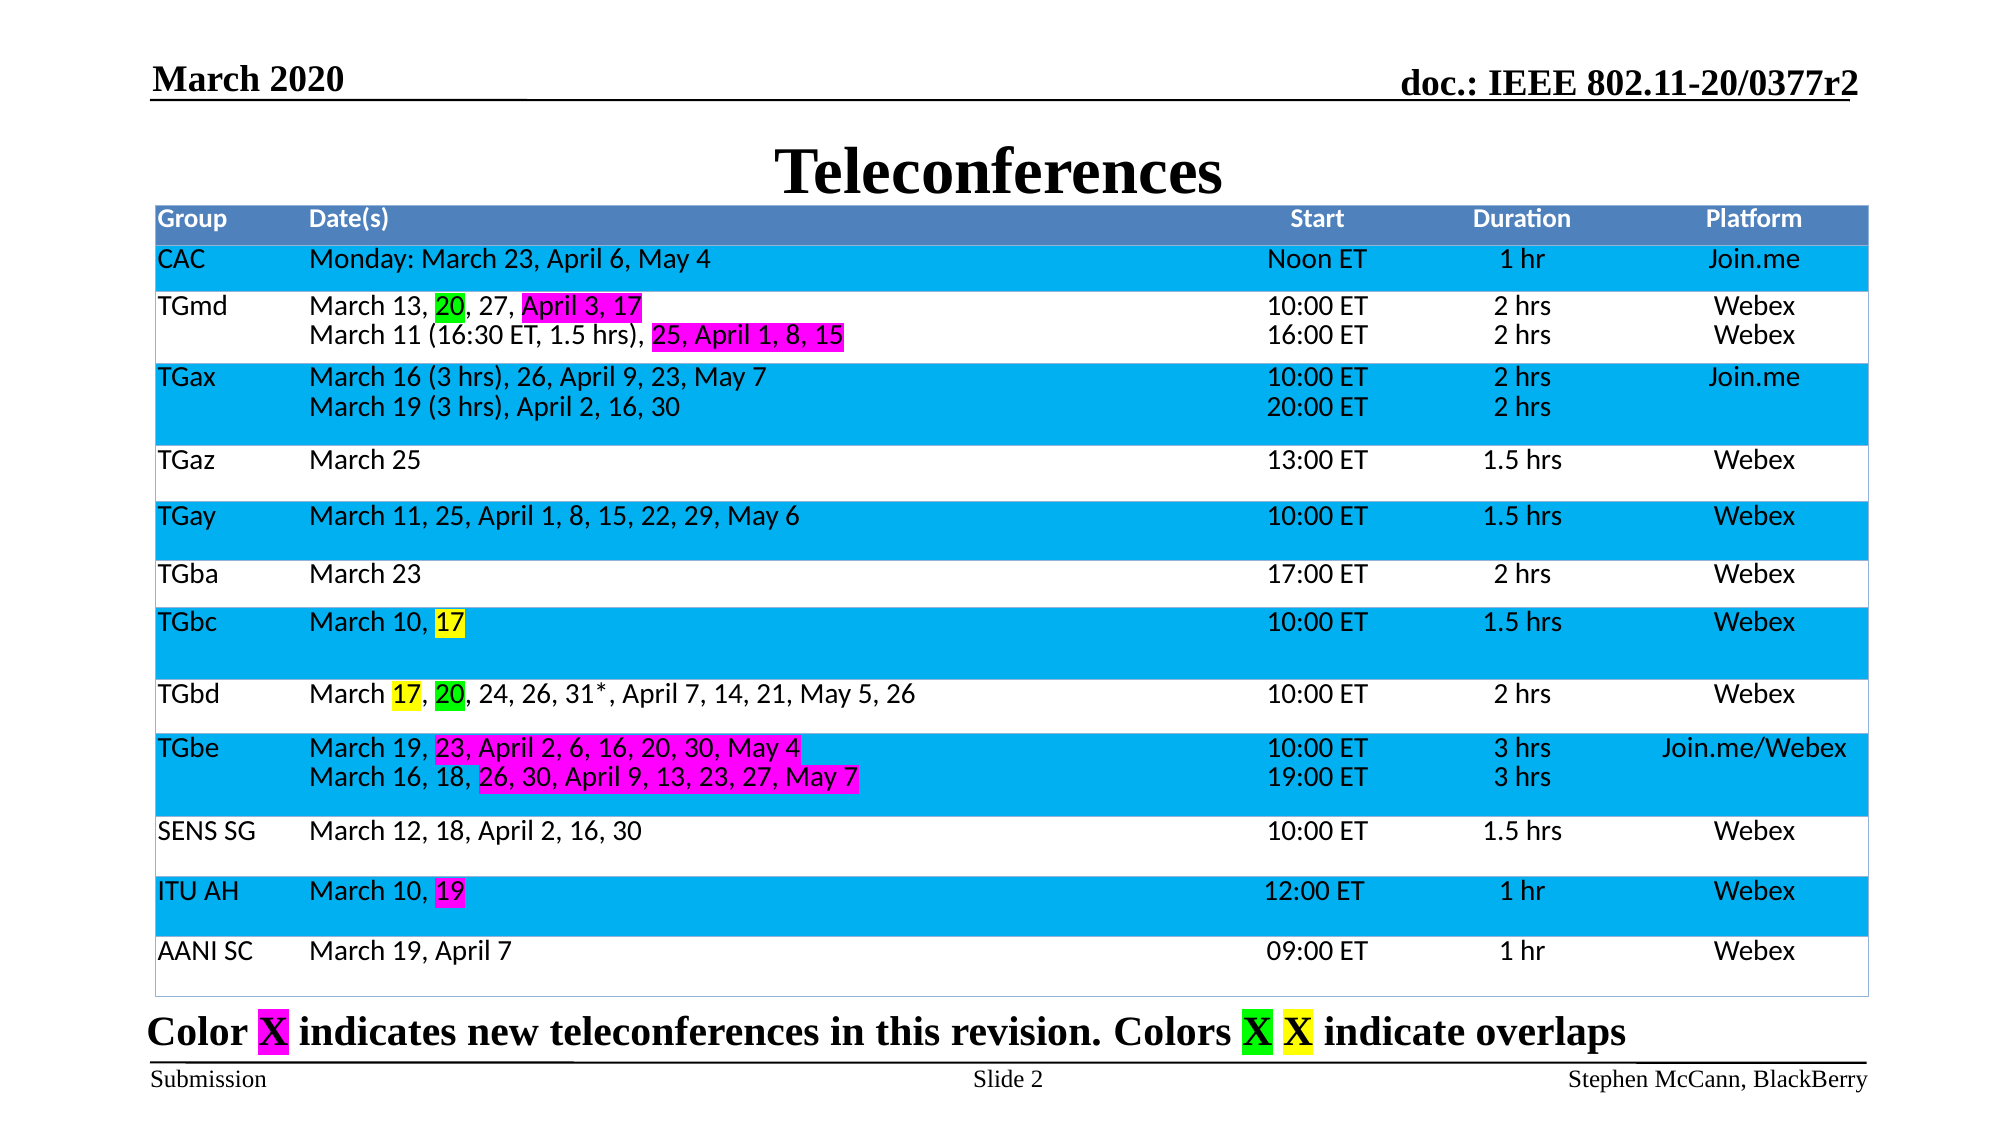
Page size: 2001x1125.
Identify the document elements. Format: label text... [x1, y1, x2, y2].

table_header Start [1231, 206, 1404, 245]
table_cell 10:00 ET 20:00 ET [1231, 364, 1404, 445]
table_header Group [156, 206, 308, 245]
table_cell Webex [1641, 877, 1868, 936]
table_header Duration [1404, 206, 1641, 245]
table_cell March 13, 20, 27, April 3, 17 March 11 (16:30 ET, 1.5 hrs), 25, April 1, 8, 15 [308, 292, 1231, 363]
table_cell 2 hrs [1404, 680, 1641, 733]
table_header Platform [1641, 206, 1868, 245]
table_cell March 23 [308, 561, 1231, 607]
table_cell 10:00 ET 19:00 ET [1231, 734, 1404, 816]
table_cell 1.5 hrs [1404, 446, 1641, 501]
table_cell March 10, 19 [308, 877, 1231, 936]
table_cell Webex [1641, 608, 1868, 679]
slide_number Slide 2 [950, 1062, 1067, 1123]
table_cell 1 hr [1404, 246, 1641, 291]
table_cell 2 hrs [1404, 561, 1641, 607]
table_cell Webex Webex [1641, 292, 1868, 363]
table_cell 3 hrs 3 hrs [1404, 734, 1641, 816]
table_header Date(s) [308, 206, 1231, 245]
table_cell 10:00 ET [1231, 817, 1404, 876]
table_cell Webex [1641, 561, 1868, 607]
footer Stephen McCann, BlackBerry [1171, 1062, 1869, 1093]
table_cell Join.me [1641, 246, 1868, 291]
table_cell Join.me [1641, 364, 1868, 445]
table_cell Noon ET [1231, 246, 1404, 291]
table_cell TGbe [156, 734, 308, 816]
table_cell TGba [156, 561, 308, 607]
table_cell TGbc [156, 608, 308, 679]
table_cell ITU AH [156, 877, 308, 936]
table_cell March 11, 25, April 1, 8, 15, 22, 29, May 6 [308, 502, 1231, 560]
table_cell TGmd [156, 292, 308, 363]
table_cell 13:00 ET [1231, 446, 1404, 501]
text_box Color X indicates new teleconferences in this revision. Colors X X indicate overlaps [131, 996, 1900, 1062]
table_cell Webex [1641, 937, 1868, 996]
table_cell March 17, 20, 24, 26, 31*, April 7, 14, 21, May 5, 26 [308, 680, 1231, 733]
table_cell Monday: March 23, April 6, May 4 [308, 246, 1231, 291]
table_cell Webex [1641, 446, 1868, 501]
table_cell 12:00 ET [1231, 877, 1404, 936]
table_cell TGax [156, 364, 308, 445]
table_cell Webex [1641, 817, 1868, 876]
table_cell 2 hrs 2 hrs [1404, 292, 1641, 363]
table_cell 10:00 ET [1231, 608, 1404, 679]
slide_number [152, 54, 563, 100]
table_cell March 19, 23, April 2, 6, 16, 20, 30, May 4 March 16, 18, 26, 30, April 9, 13, 23, 27, May 7 [308, 734, 1231, 816]
table_cell Webex [1641, 502, 1868, 560]
table_cell TGbd [156, 680, 308, 733]
table_cell AANI SC [156, 937, 308, 996]
table_cell TGaz [156, 446, 308, 501]
table_cell Webex [1641, 680, 1868, 733]
table_cell 10:00 ET [1231, 680, 1404, 733]
table_cell TGay [156, 502, 308, 560]
table_cell 1.5 hrs [1404, 502, 1641, 560]
table_cell 1 hr [1404, 877, 1641, 936]
table_cell March 16 (3 hrs), 26, April 9, 23, May 7 March 19 (3 hrs), April 2, 16, 30 [308, 364, 1231, 445]
table_cell 1.5 hrs [1404, 608, 1641, 679]
table_cell 1 hr [1404, 937, 1641, 996]
table_cell 10:00 ET [1231, 502, 1404, 560]
table_cell March 10, 17 [308, 608, 1231, 679]
table_cell 1.5 hrs [1404, 817, 1641, 876]
table_cell March 19, April 7 [308, 937, 1231, 996]
table_cell Join.me/Webex [1641, 734, 1868, 816]
title Teleconferences [149, 112, 1850, 223]
table_cell 17:00 ET [1231, 561, 1404, 607]
table_cell SENS SG [156, 817, 308, 876]
table_cell March 12, 18, April 2, 16, 30 [308, 817, 1231, 876]
table_cell March 25 [308, 446, 1231, 501]
table_cell 09:00 ET [1231, 937, 1404, 996]
table_cell 10:00 ET 16:00 ET [1231, 292, 1404, 363]
table_cell 2 hrs 2 hrs [1404, 364, 1641, 445]
table_cell CAC [156, 246, 308, 291]
